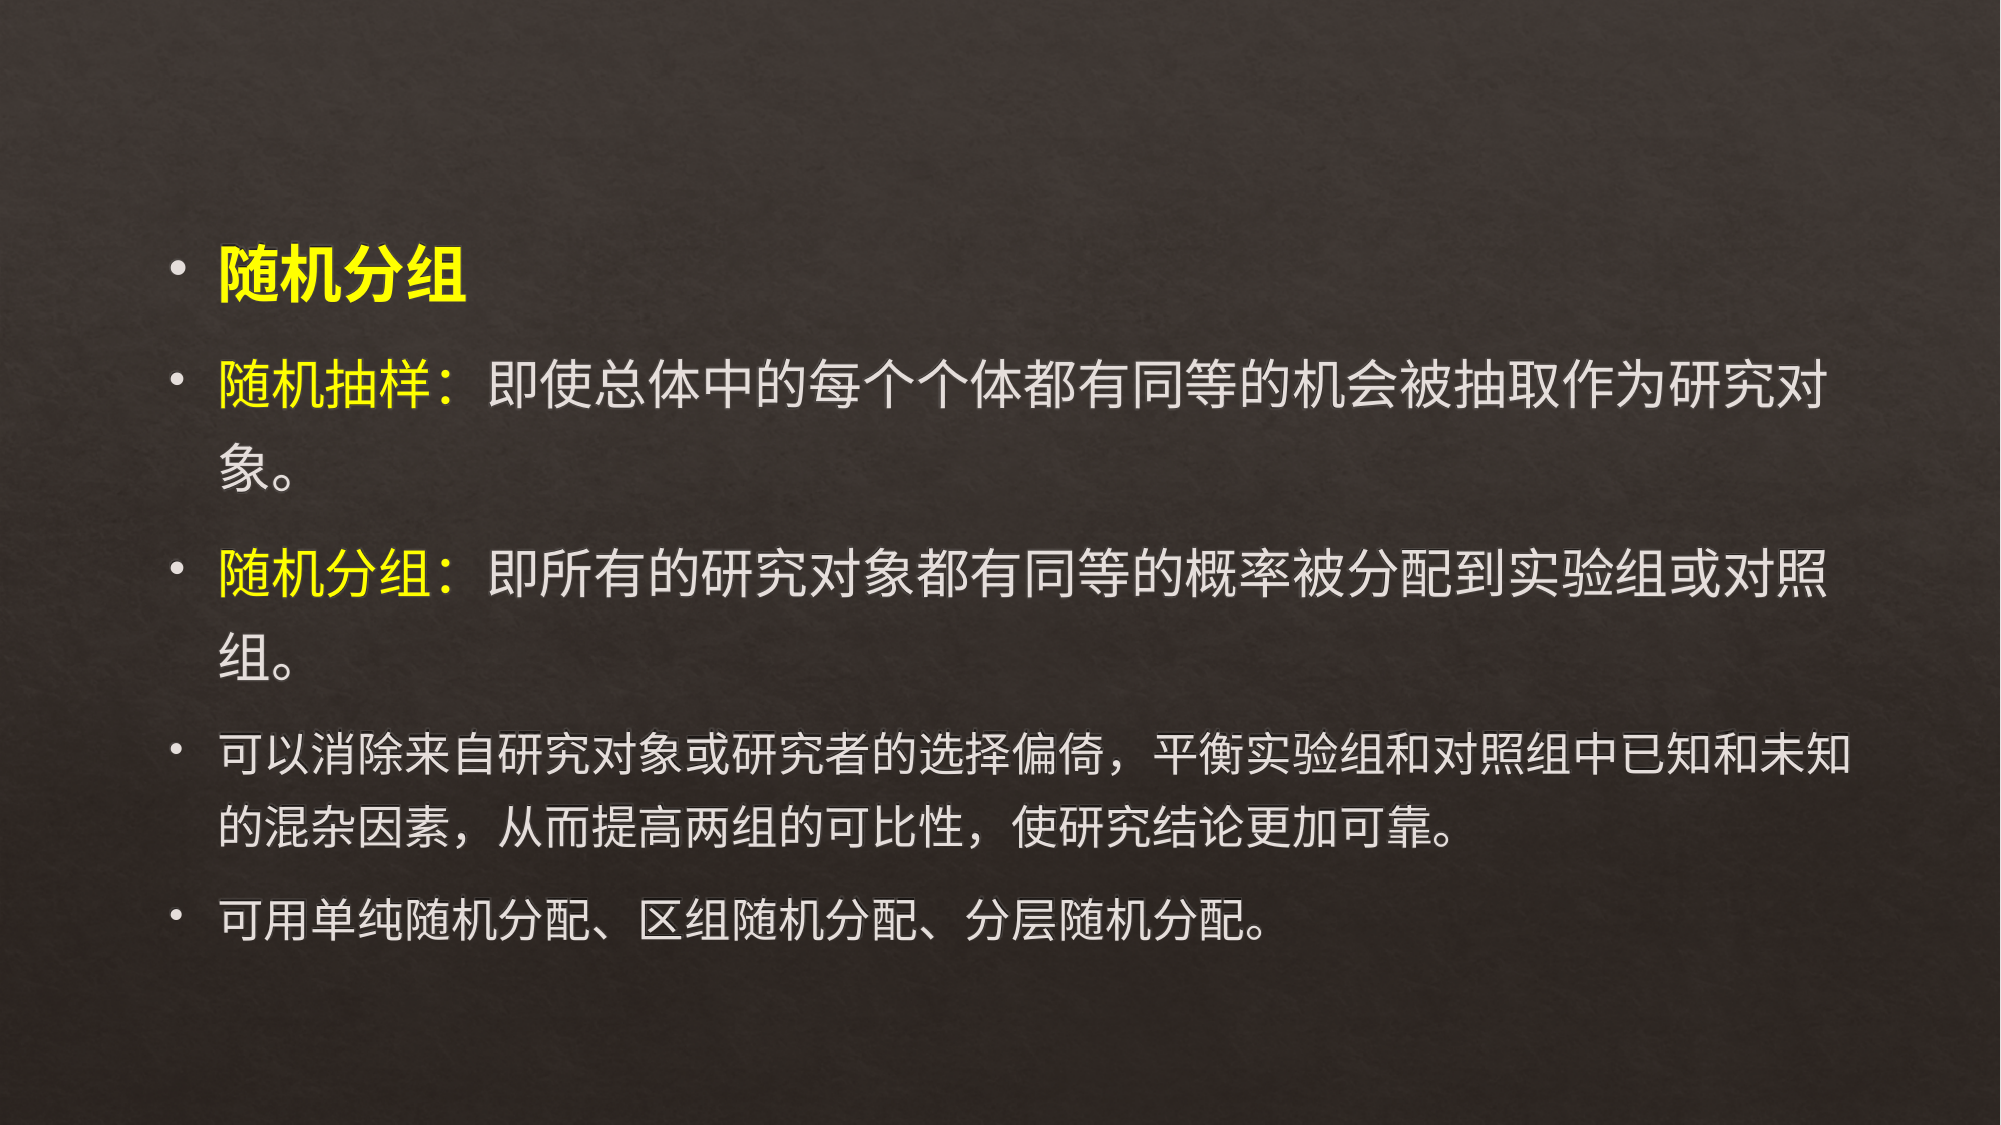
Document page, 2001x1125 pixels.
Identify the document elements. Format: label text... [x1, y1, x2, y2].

list 随机分组 随机抽样：即使总体中的每个个体都有同等的机会被抽取作为研究对象。 随机分组：即所有的研究对象都有同等的概率被分配到实验组或对照组。 可以消除来自研究对象或研究者的选择偏倚，平衡实验组和对照组中已知和未知的混杂因素，从而提高两组的可比性，使研究结论更加可靠。 可用单纯随机分配、区组随机分配、分层随机分配。 [150, 138, 1877, 960]
